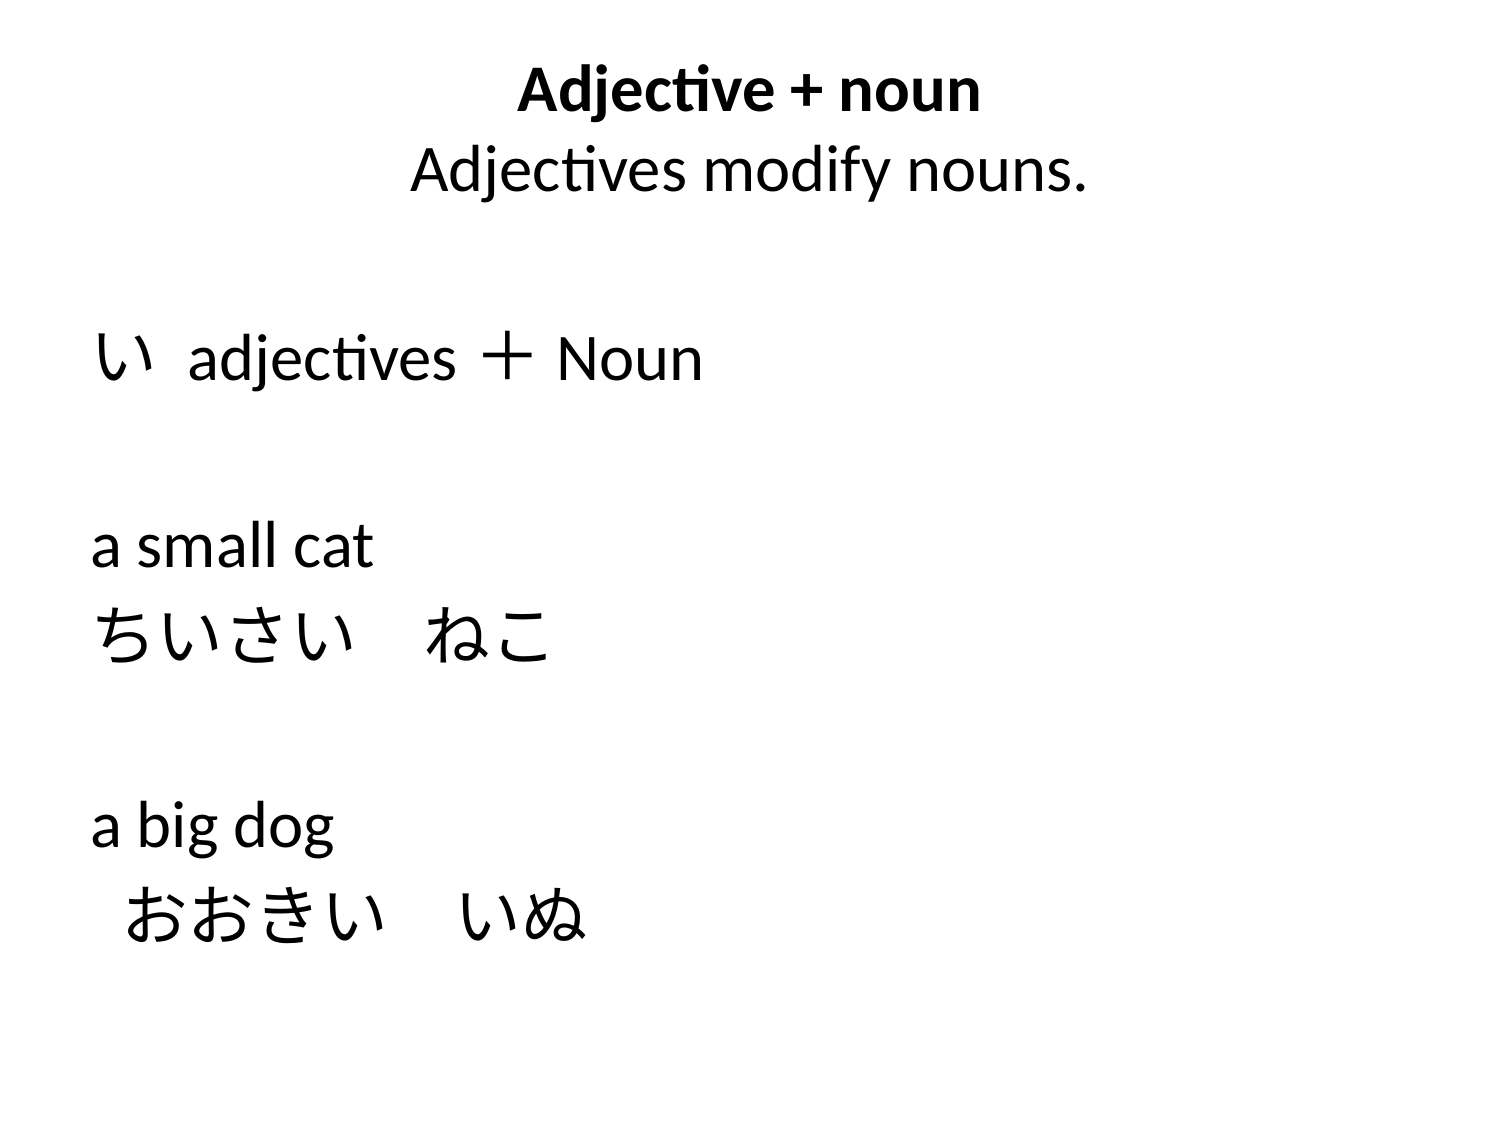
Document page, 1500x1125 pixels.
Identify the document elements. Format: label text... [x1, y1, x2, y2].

list い adjectives＋Noun a small cat ちいさい ねこ a big dog おおきい いぬ [75, 212, 1425, 1005]
title Adjective + noun Adjectives modify nouns. [75, 75, 1425, 175]
